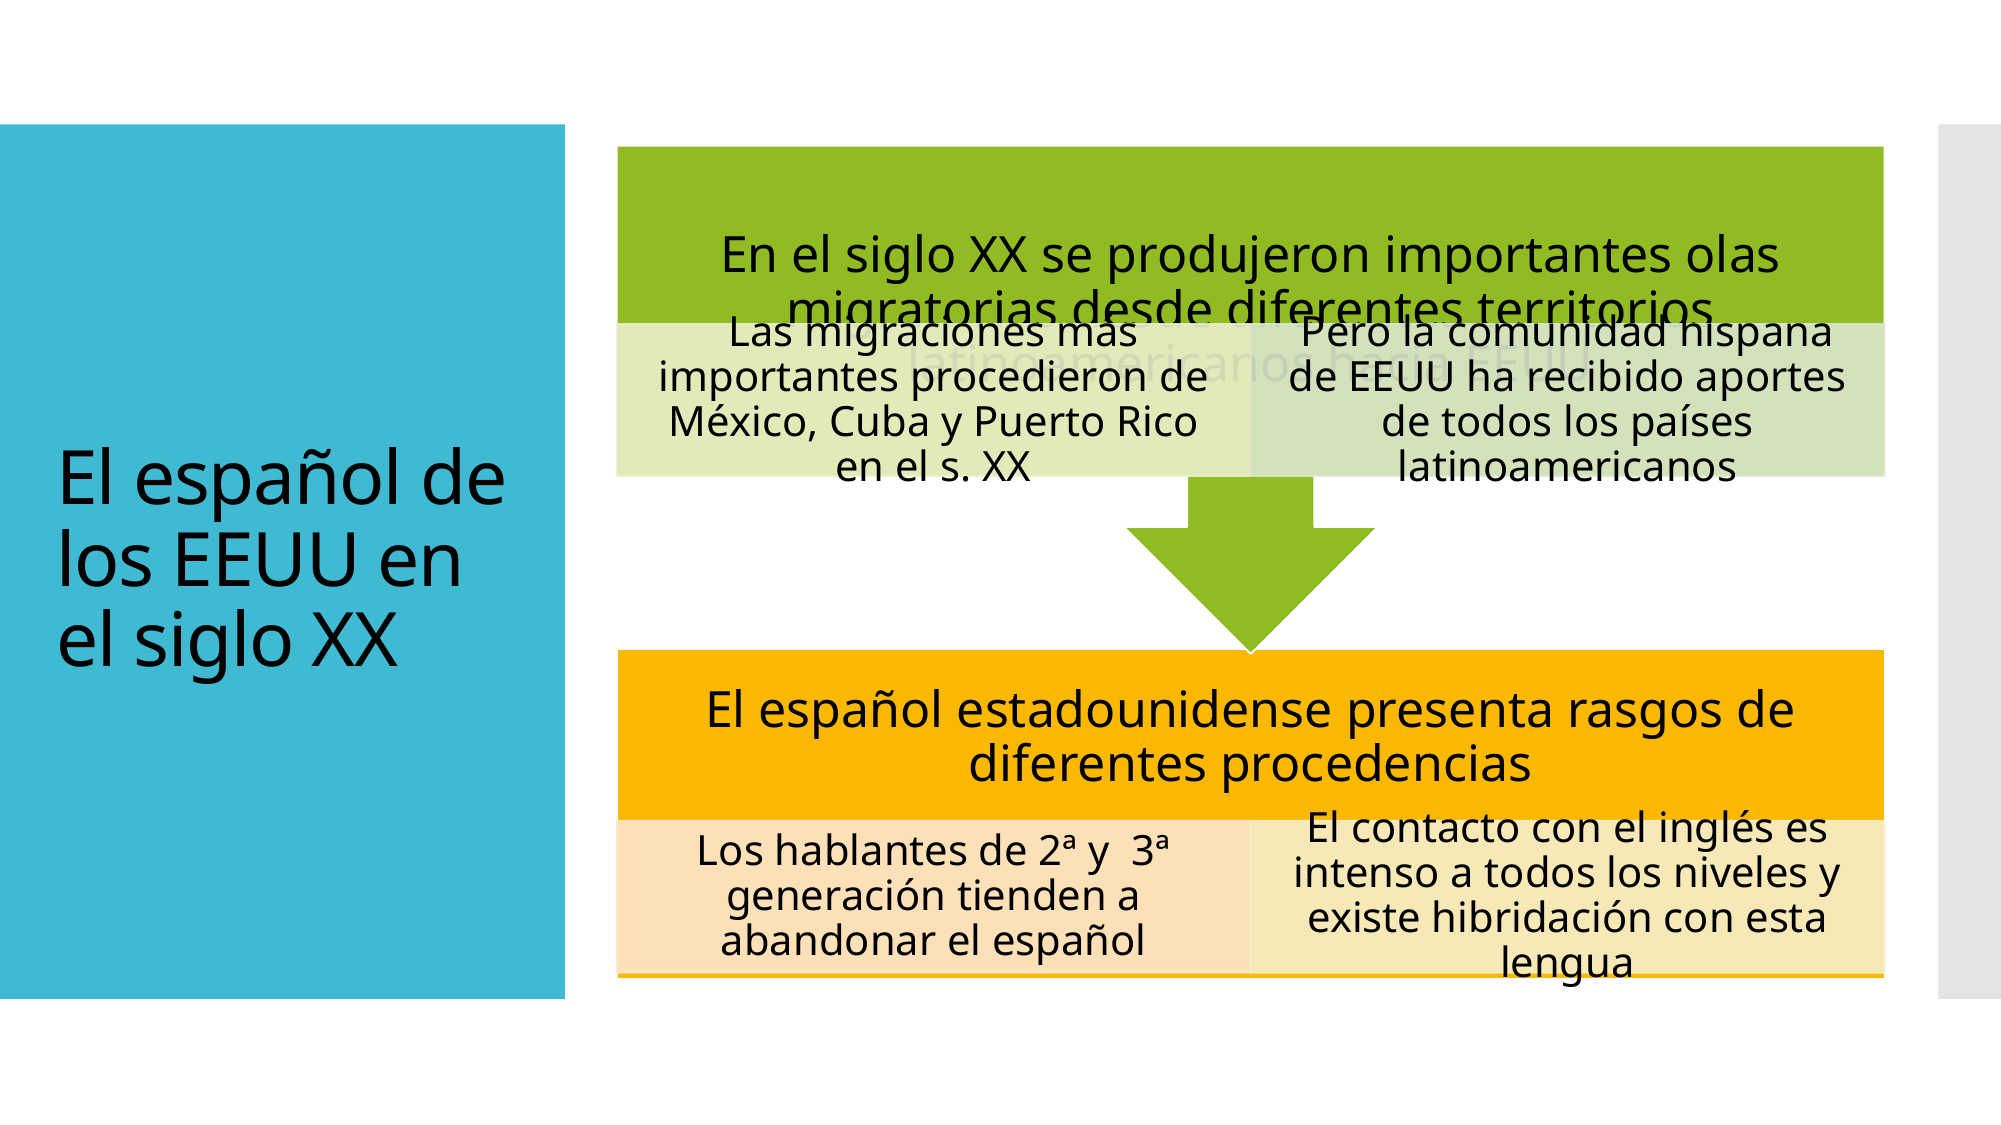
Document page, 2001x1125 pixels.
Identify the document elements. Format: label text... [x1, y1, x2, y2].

title El español de los EEUU en el siglo XX [41, 184, 525, 940]
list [616, 145, 1885, 980]
